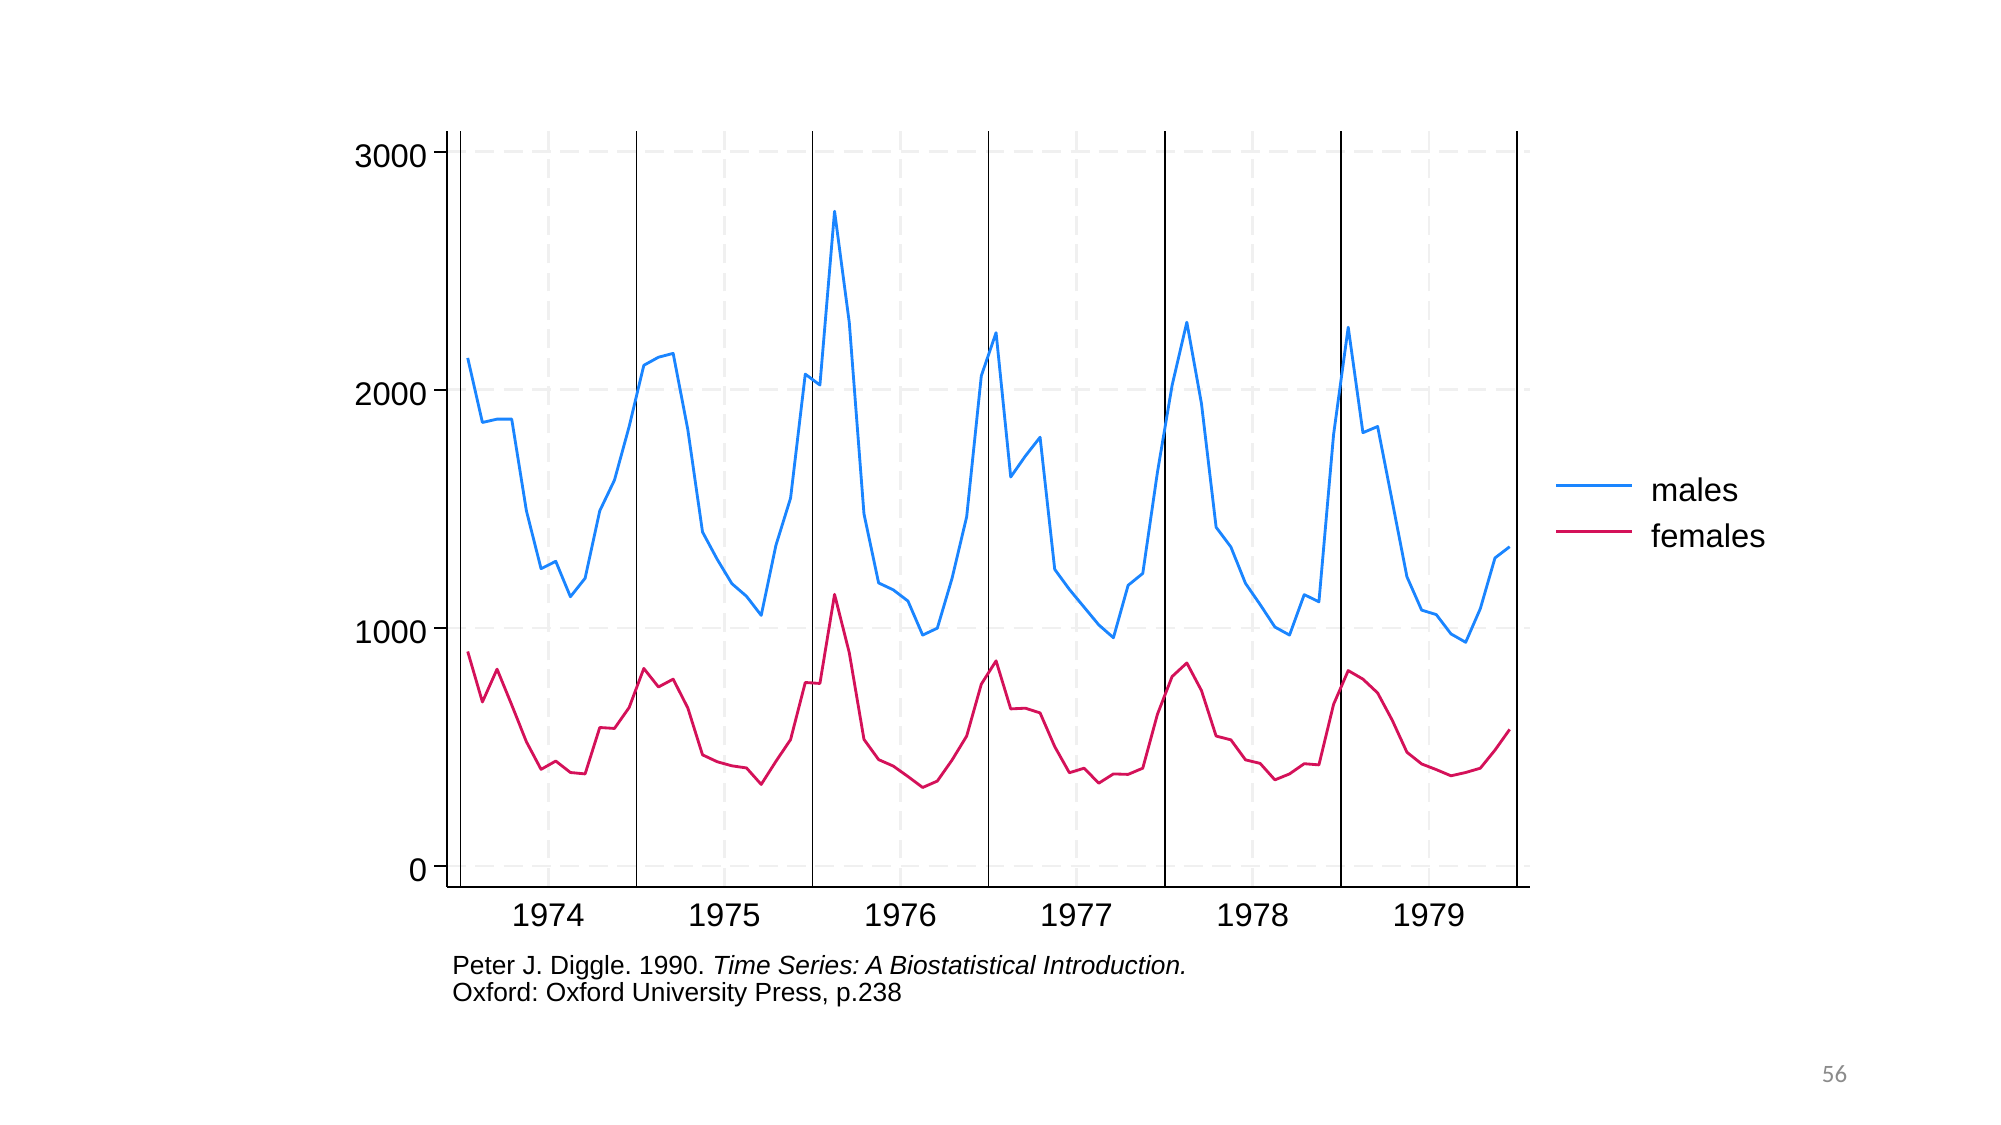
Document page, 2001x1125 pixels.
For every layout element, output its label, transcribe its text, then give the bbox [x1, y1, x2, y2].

picture [255, 97, 1830, 1043]
slide_number 56 [1412, 1042, 1863, 1103]
